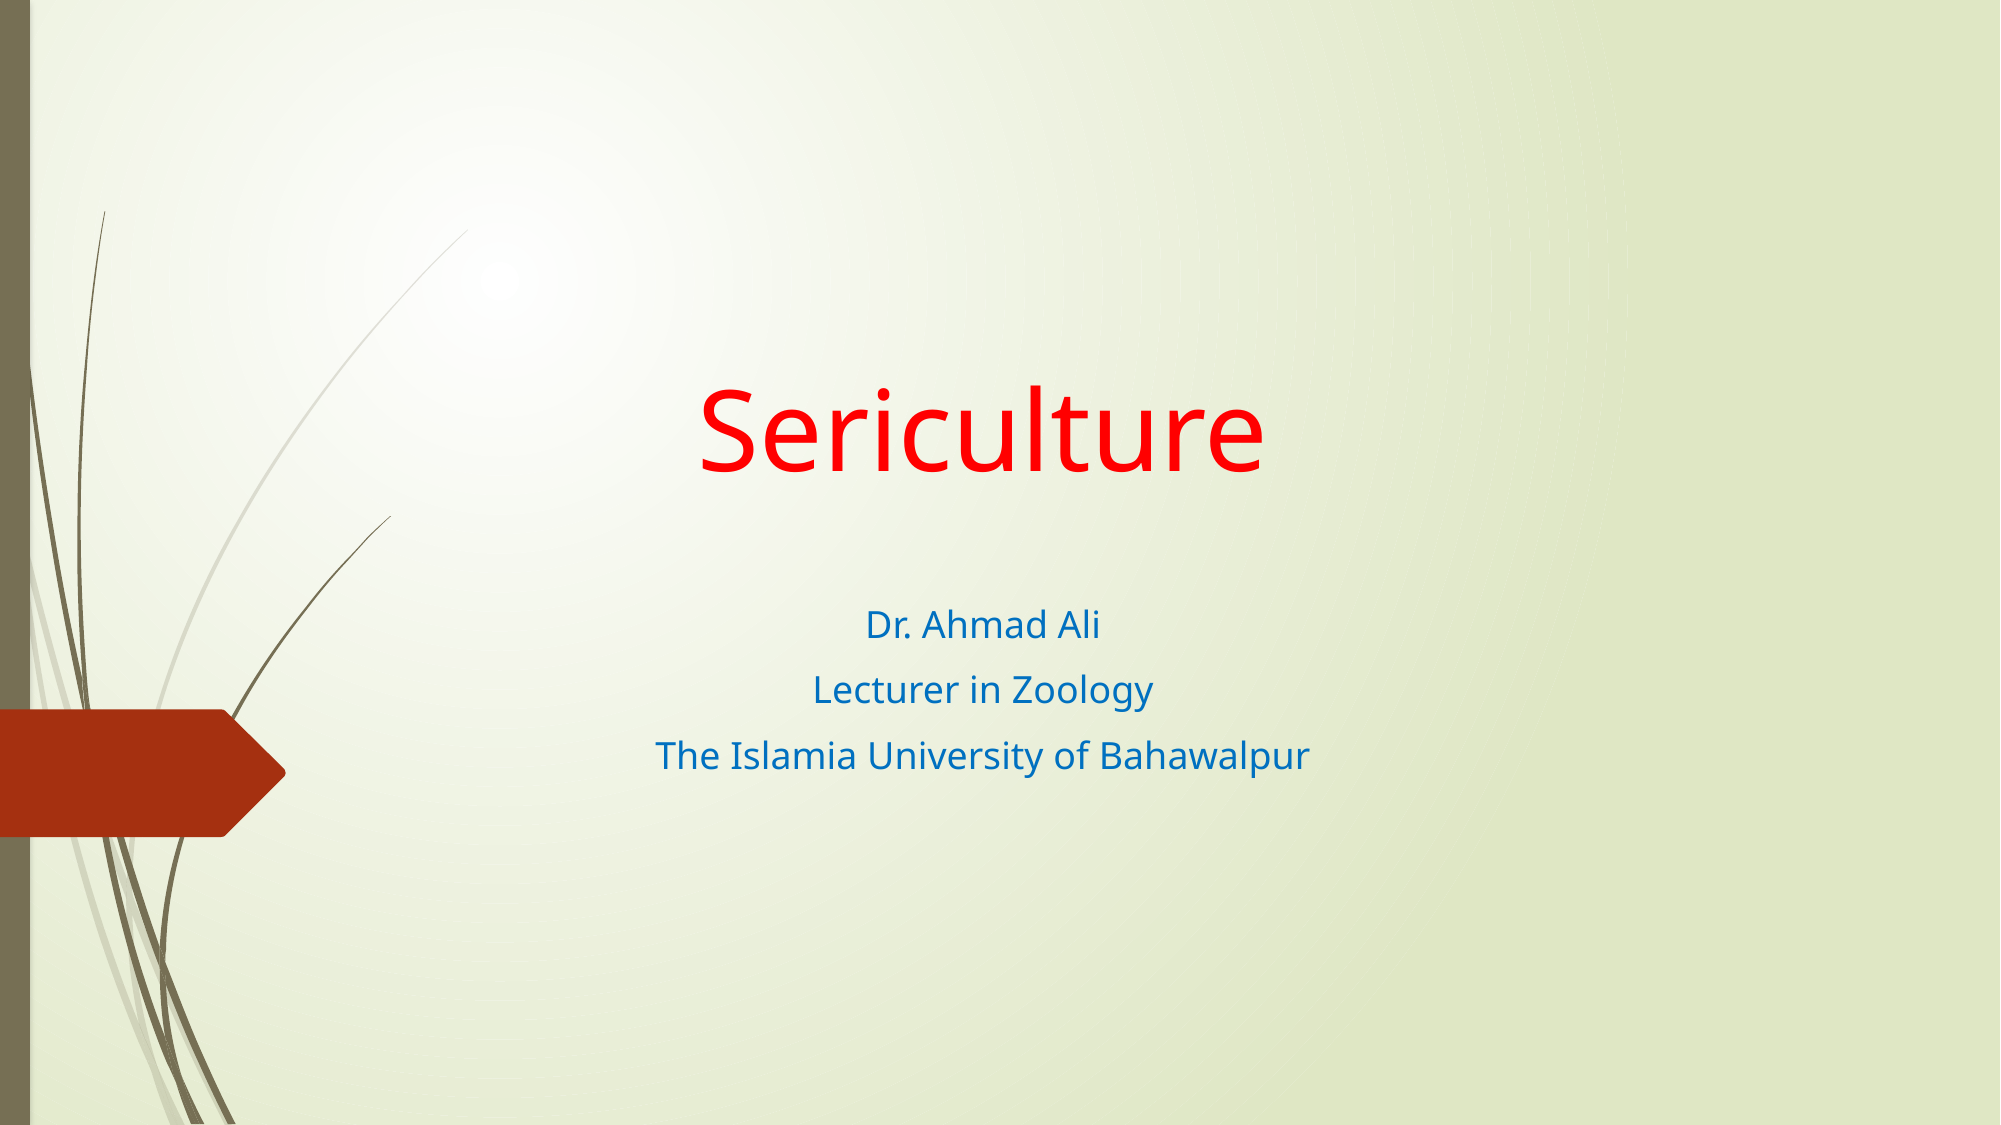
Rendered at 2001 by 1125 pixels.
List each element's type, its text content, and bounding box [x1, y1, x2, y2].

title Sericulture [98, 126, 1868, 502]
subtitle Dr. Ahmad Ali Lecturer in Zoology The Islamia University of Bahawalpur [226, 593, 1741, 864]
